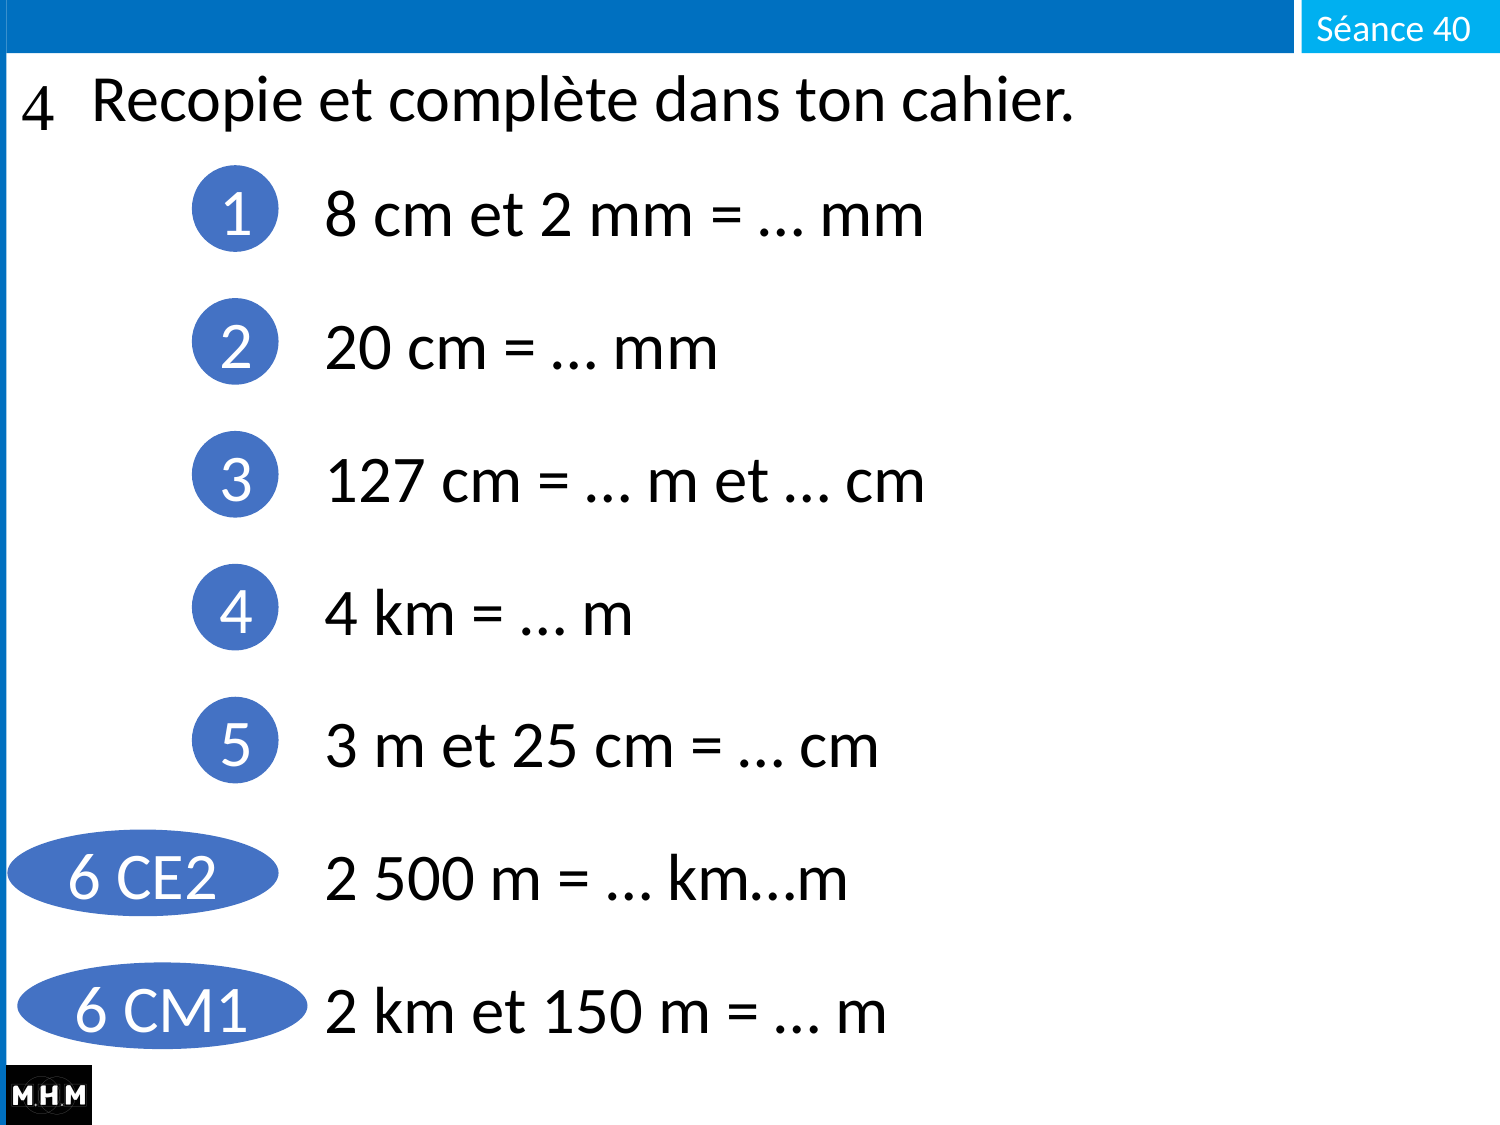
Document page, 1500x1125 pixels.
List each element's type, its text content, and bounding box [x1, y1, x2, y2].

text_box 2 km et 150 m = … m [309, 959, 1018, 1055]
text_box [191, 162, 1019, 258]
title Recopie et complète dans ton cahier. [77, 57, 1470, 144]
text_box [191, 427, 1019, 524]
text_box 2 500 m = … km…m [309, 826, 1018, 922]
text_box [191, 693, 1019, 789]
text_box 6 CM1 [15, 960, 310, 1052]
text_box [191, 560, 1019, 656]
picture [6, 1065, 92, 1125]
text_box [191, 295, 1019, 391]
text_box 6 CE2 [5, 827, 281, 919]
